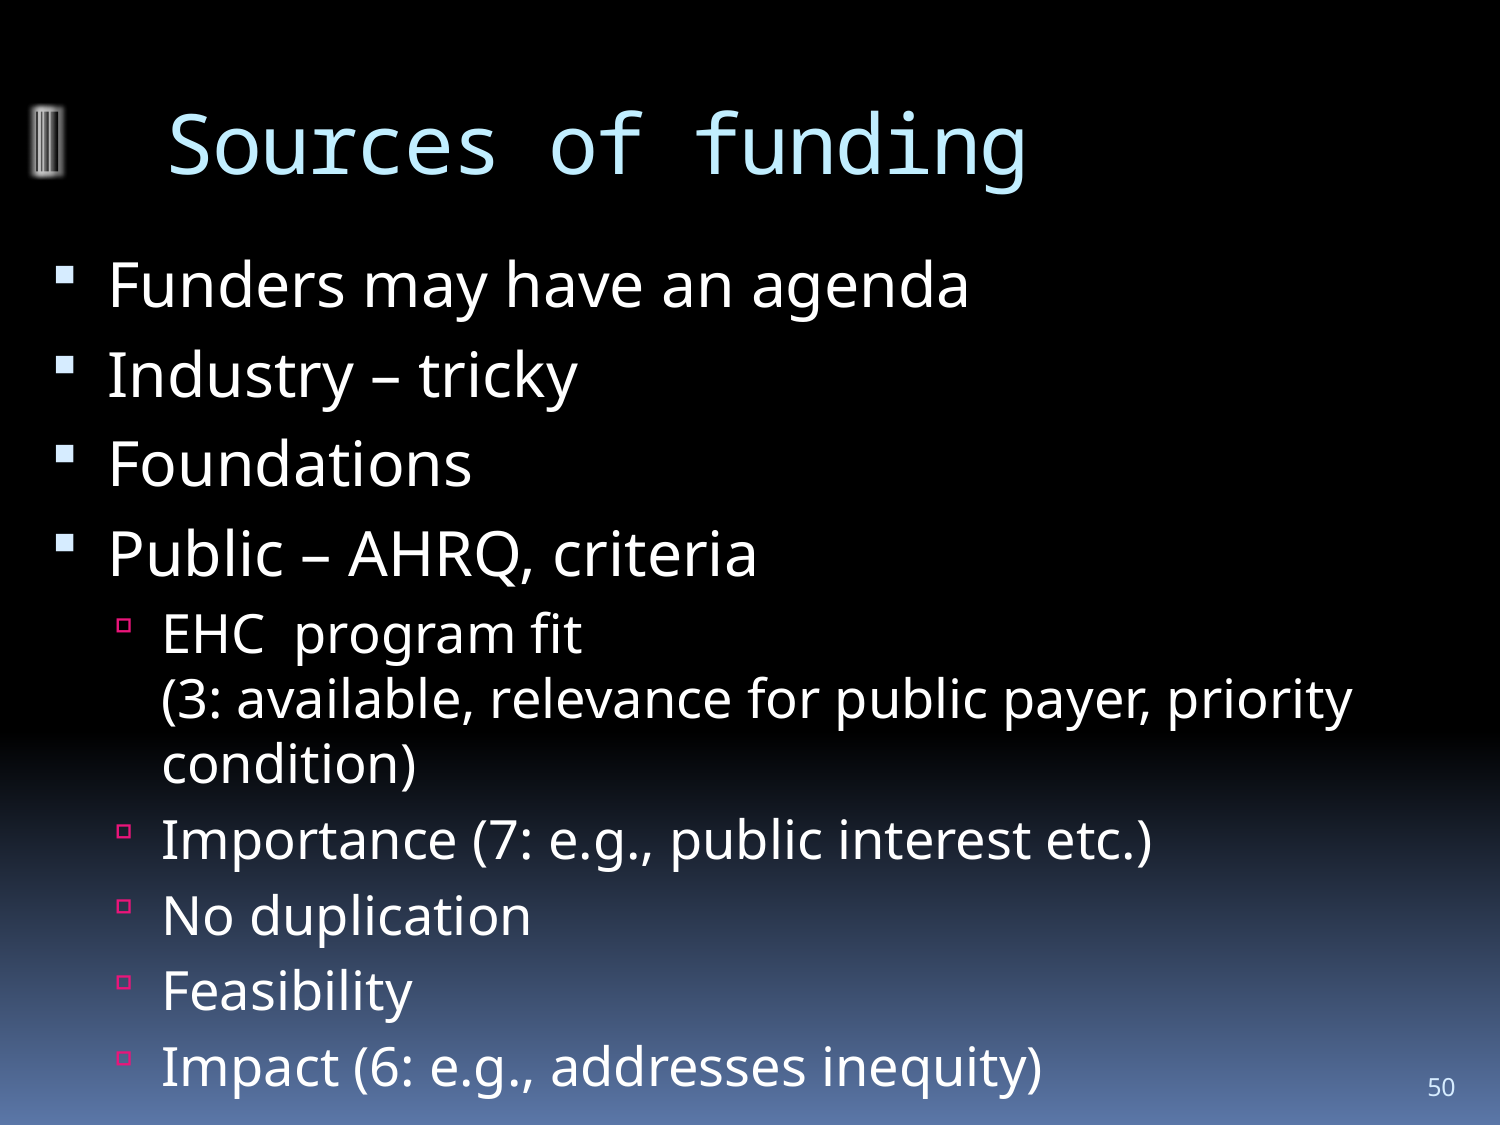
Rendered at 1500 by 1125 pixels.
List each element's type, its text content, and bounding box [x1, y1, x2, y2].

title Sources of funding [150, 84, 1425, 235]
list Funders may have an agenda Industry – tricky Foundations Public – AHRQ, criteria EHC program fit (3: available, relevance for public payer, priority condition) Importance (7: e.g., public interest etc.) No duplication Feasibility Impact (6: e.g., addresses inequity) [24, 237, 1463, 1043]
slide_number 50 [1412, 1052, 1488, 1113]
